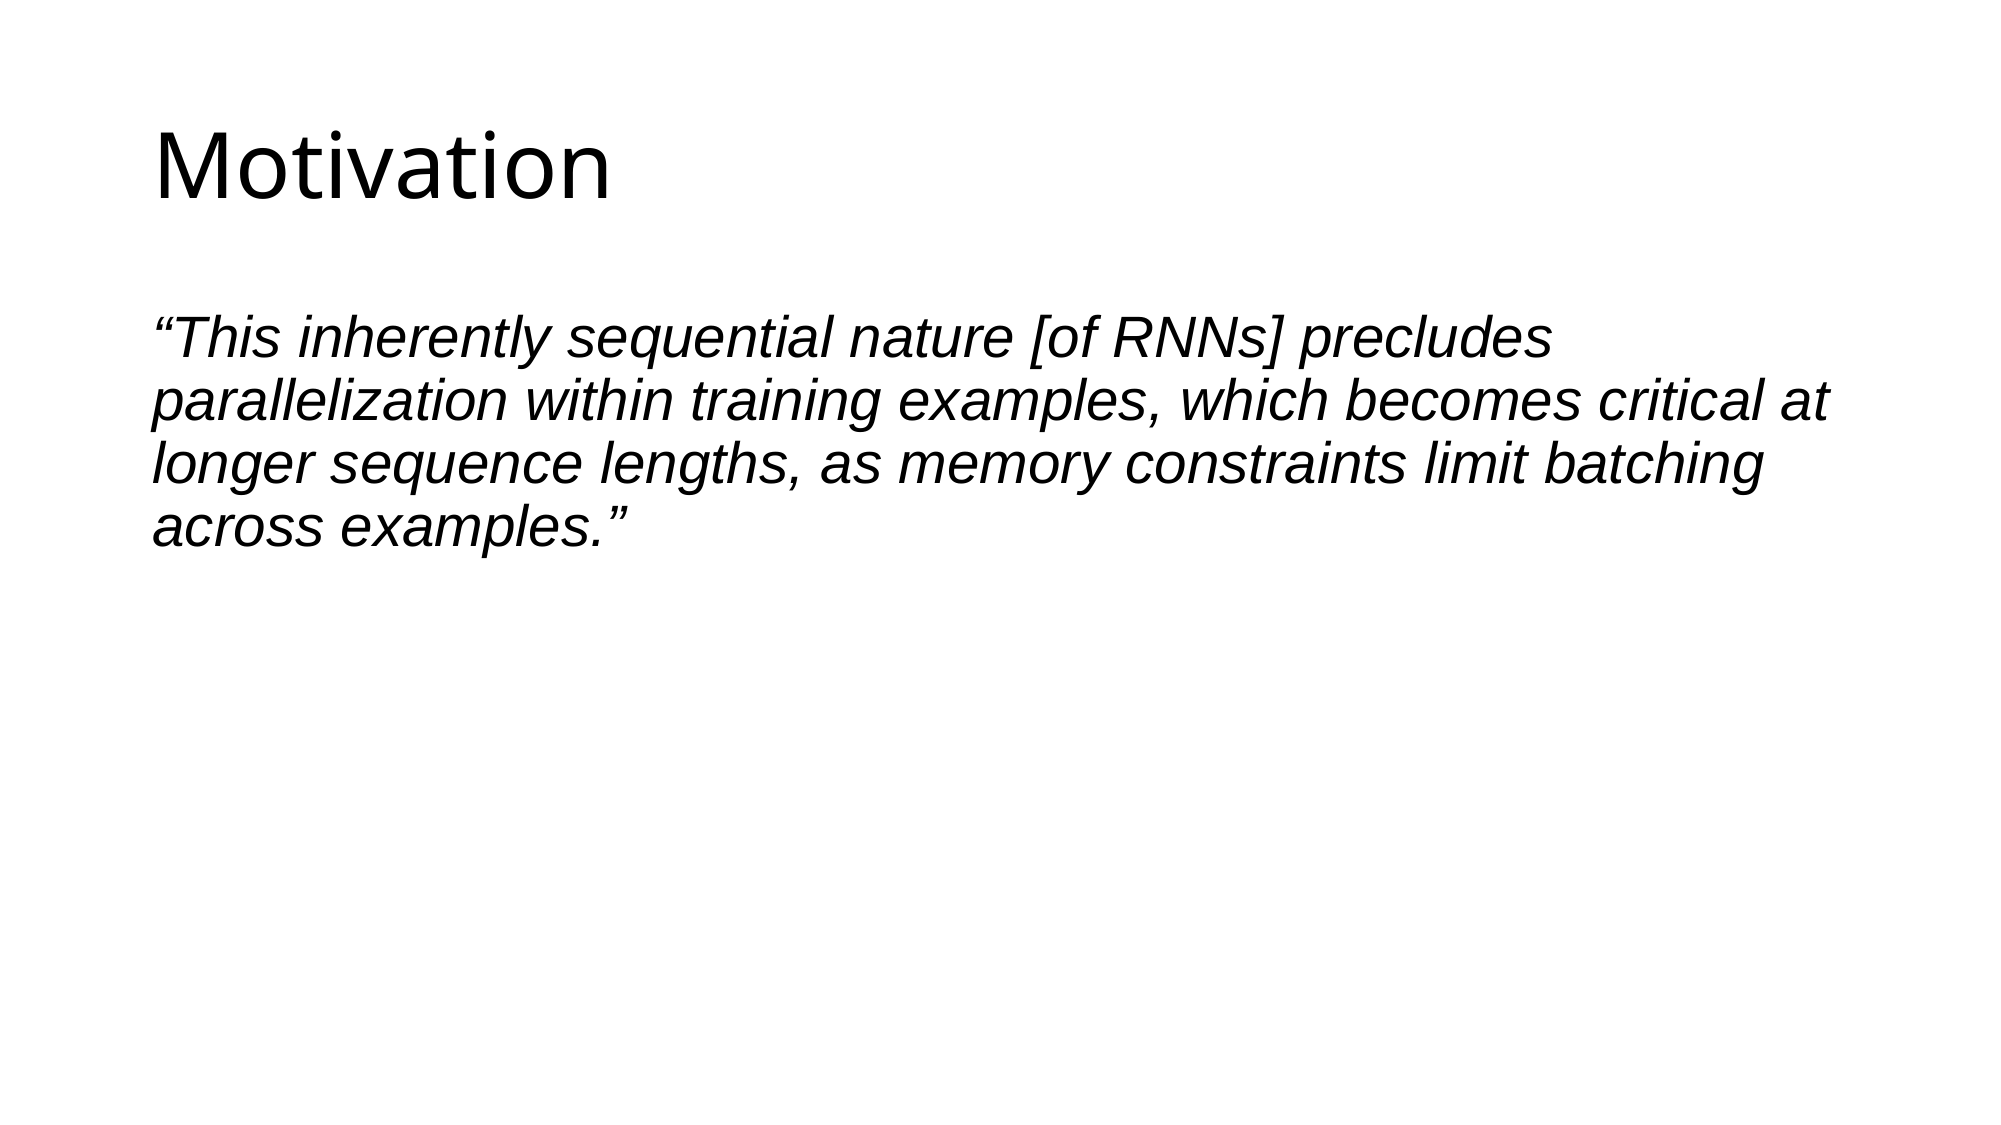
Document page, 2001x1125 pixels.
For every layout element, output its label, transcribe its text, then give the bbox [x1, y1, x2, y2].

title Motivation [137, 59, 1863, 278]
list “This inherently sequential nature [of RNNs] precludes parallelization within training examples, which becomes critical at longer sequence lengths, as memory constraints limit batching across examples.” [137, 299, 1863, 1014]
